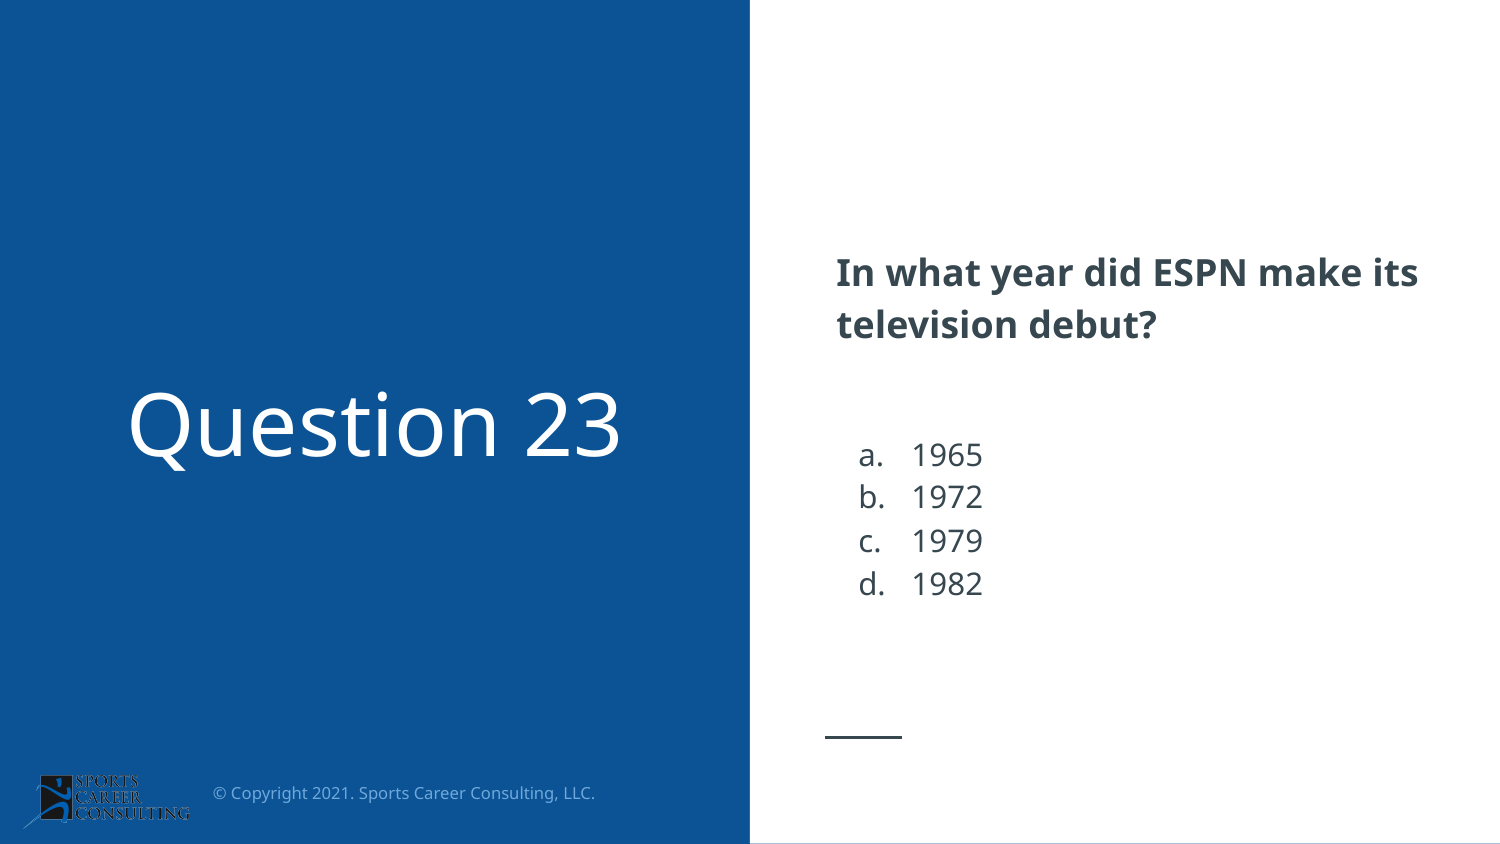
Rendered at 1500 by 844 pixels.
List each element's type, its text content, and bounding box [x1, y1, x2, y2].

picture [22, 774, 190, 829]
text_box © Copyright 2021. Sports Career Consulting, LLC. [197, 767, 750, 838]
list In what year did ESPN make its television debut? 1965 1972 1979 1982 [821, 118, 1466, 725]
title Question 23 [43, 298, 708, 546]
